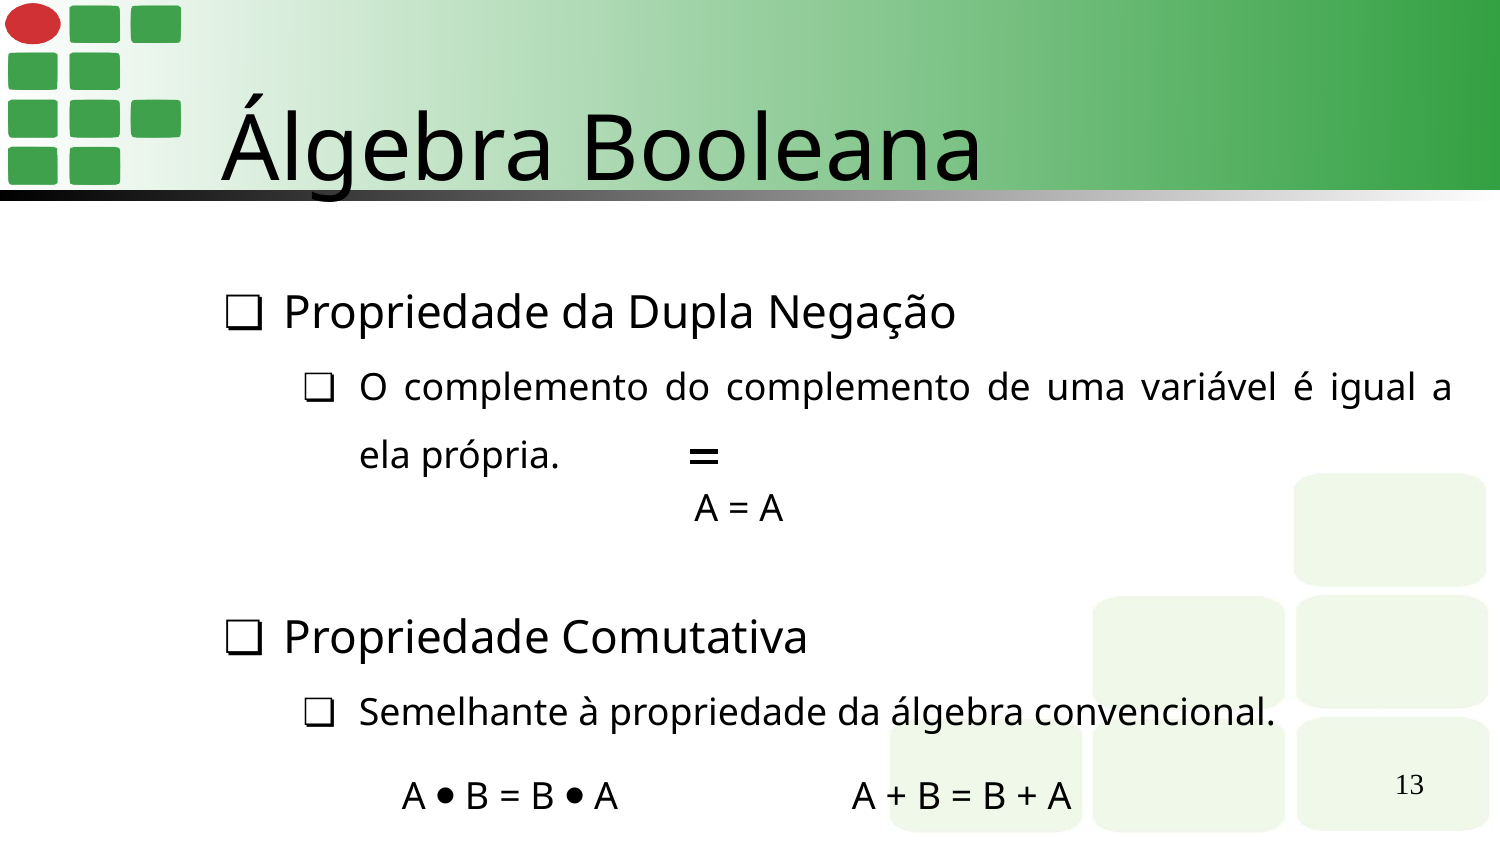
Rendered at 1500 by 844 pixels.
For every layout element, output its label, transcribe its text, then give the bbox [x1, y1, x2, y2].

text_box A = A [679, 454, 821, 523]
slide_number ‹#› [1075, 768, 1425, 827]
text_box Propriedade da Dupla Negação [193, 248, 1469, 333]
text_box A + B = B + A [836, 741, 1113, 810]
text_box Propriedade Comutativa [193, 573, 1469, 658]
text_box Álgebra Booleana [206, 26, 1468, 207]
picture [5, 3, 181, 185]
text_box Semelhante à propriedade da álgebra convencional. [193, 658, 1469, 727]
picture [803, 441, 1495, 835]
text_box O complemento do complemento de uma variável é igual a ela própria. [193, 333, 1469, 462]
text_box A ⦁ B = B ⦁ A [386, 741, 663, 810]
